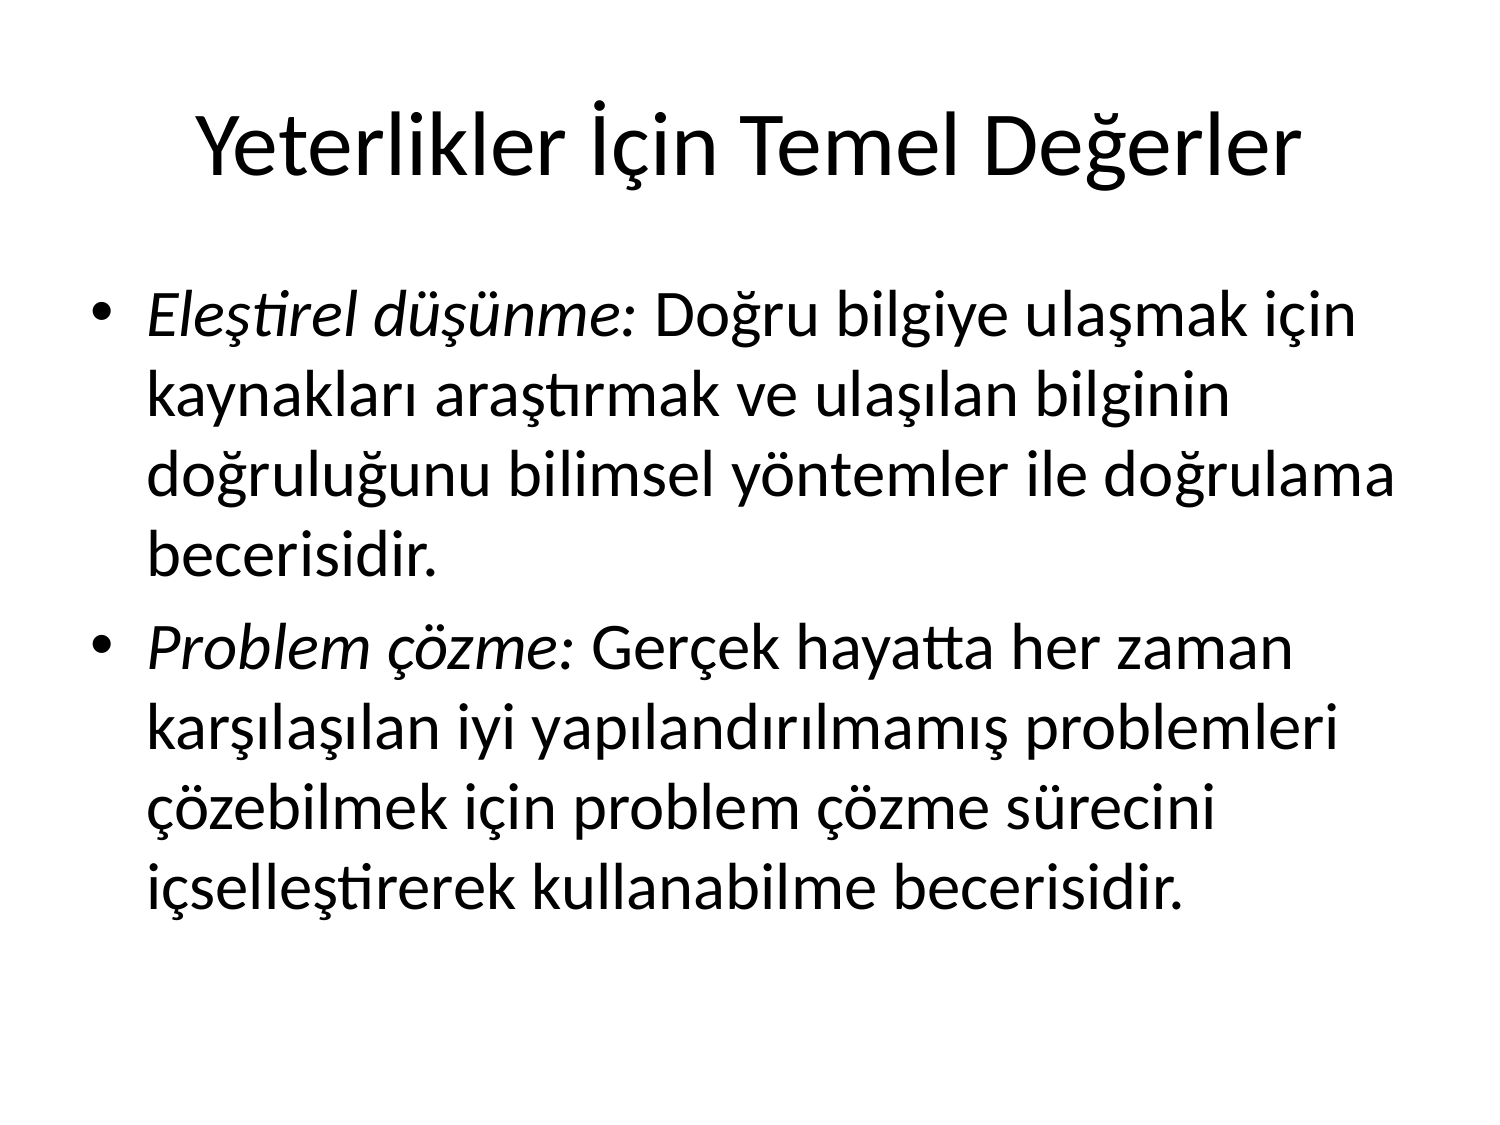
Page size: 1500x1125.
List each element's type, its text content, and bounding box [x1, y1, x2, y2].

list Eleştirel düşünme: Doğru bilgiye ulaşmak için kaynakları araştırmak ve ulaşılan bilginin doğruluğunu bilimsel yöntemler ile doğrulama becerisidir. Problem çözme: Gerçek hayatta her zaman karşılaşılan iyi yapılandırılmamış problemleri çözebilmek için problem çözme sürecini içselleştirerek kullanabilme becerisidir. [75, 262, 1425, 1005]
title Yeterlikler İçin Temel Değerler [75, 45, 1425, 233]
